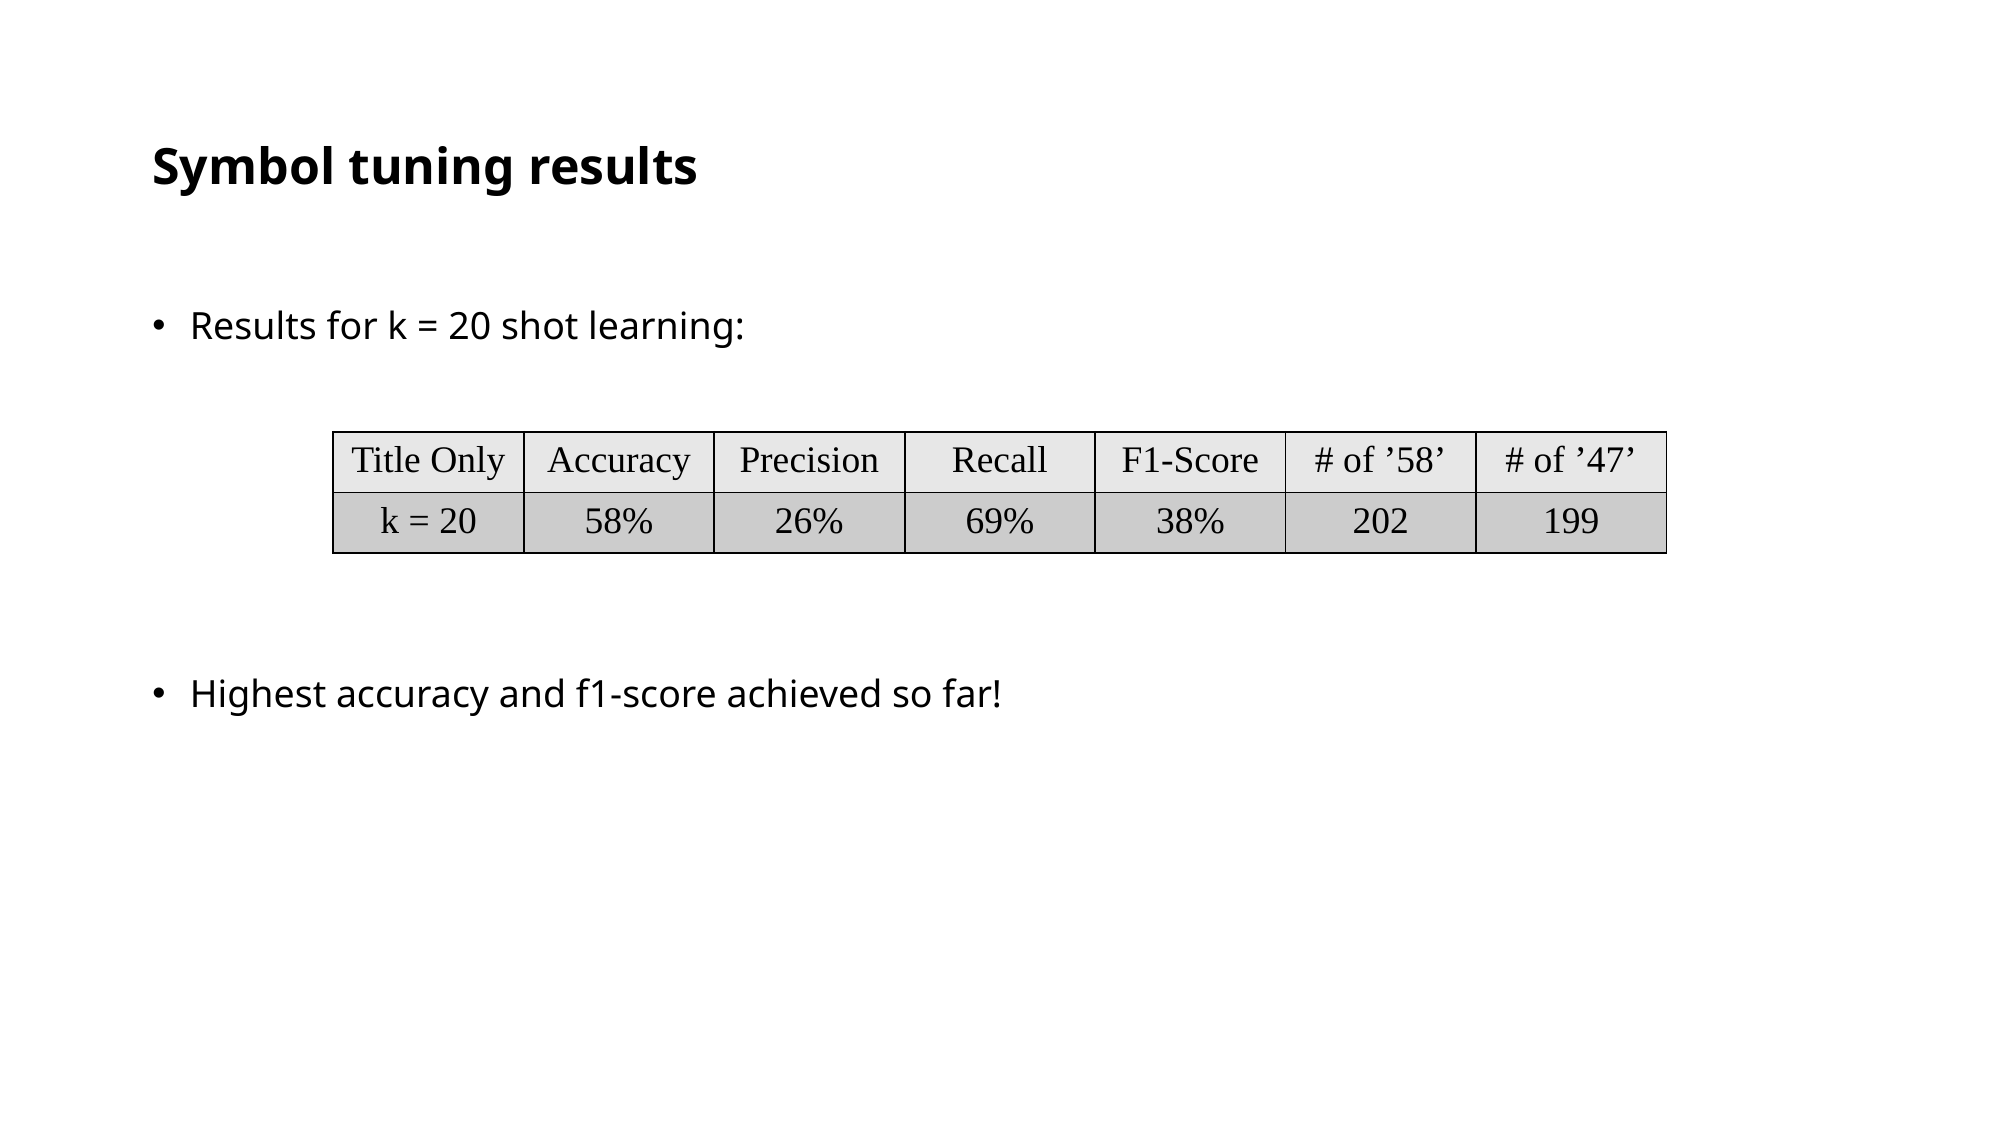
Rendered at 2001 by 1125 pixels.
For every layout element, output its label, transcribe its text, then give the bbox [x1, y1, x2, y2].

table_header # of ’47’ [1477, 433, 1666, 492]
table_header F1-Score [1096, 433, 1285, 492]
table_cell 69% [906, 493, 1094, 552]
table_header Recall [906, 433, 1094, 492]
table_cell 58% [525, 493, 713, 552]
list Results for k = 20 shot learning: Highest accuracy and f1-score achieved so far! [137, 299, 1863, 1014]
table_header Precision [715, 433, 904, 492]
title Symbol tuning results [137, 59, 1863, 278]
table_cell 38% [1096, 493, 1285, 552]
table_header Title Only [334, 433, 523, 492]
table_cell 26% [715, 493, 904, 552]
table_header # of ’58’ [1286, 433, 1475, 492]
table_header Accuracy [525, 433, 713, 492]
table_cell k = 20 [334, 493, 523, 552]
table_cell 199 [1477, 493, 1666, 552]
table_cell 202 [1286, 493, 1475, 552]
